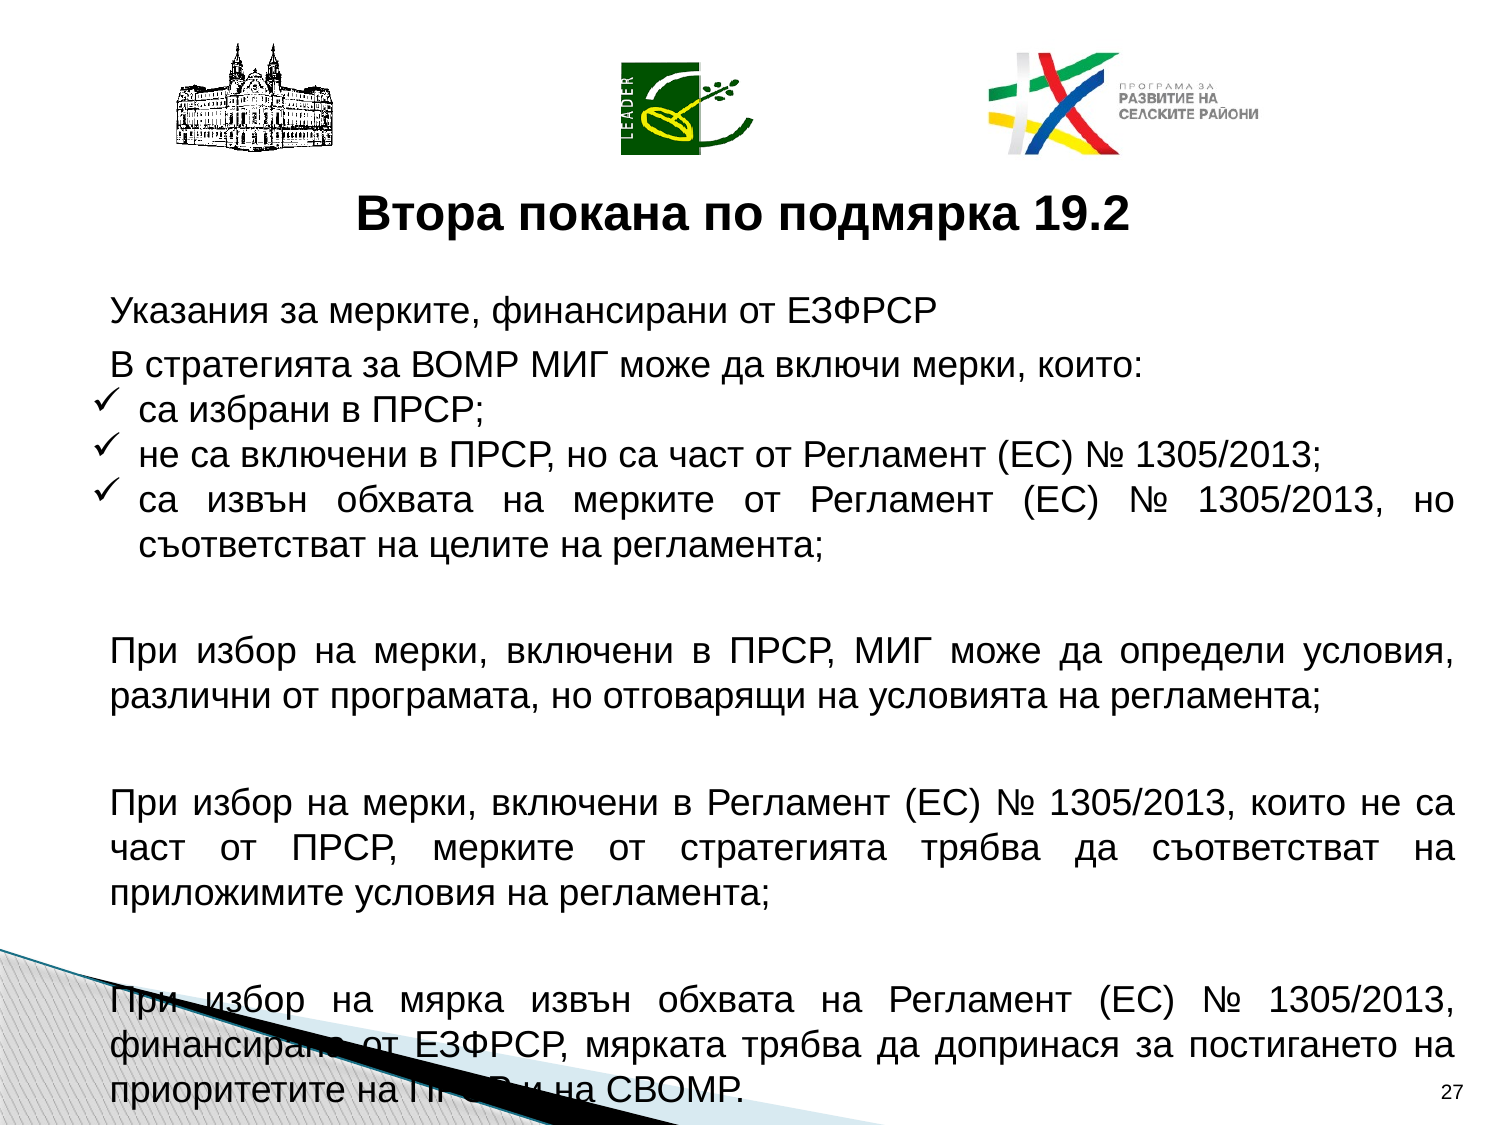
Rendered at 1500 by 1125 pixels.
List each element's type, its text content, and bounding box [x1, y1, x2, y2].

picture [172, 38, 339, 156]
list Указания за мерките, финансирани от ЕЗФРСР В стратегията за ВОМР МИГ може да включи мерки, които: са избрани в ПРСР; не са включени в ПРСР, но са част от Регламент (EC) № 1305/2013; са извън обхвата на мерките от Регламент (EC) № 1305/2013, но съответстват на целите на регламента; При избор на мерки, включени в ПРСР, МИГ може да определи условия, различни от програмата, но отговарящи на условията на регламента; При избор на мерки, включени в Регламент (EC) № 1305/2013, които не са част от ПРСР, мерките от стратегията трябва да съответстват на приложимите условия на регламента; При избор на мярка извън обхвата на Регламент (EC) № 1305/2013, финансирана от ЕЗФРСР, мярката трябва да допринася за постигането на приоритетите на ПРСР и на СВОМР. [76, 278, 1471, 1083]
text_box Втора покана по подмярка 19.2 [41, 172, 1459, 248]
picture [621, 61, 757, 156]
slide_number 27 [1418, 1051, 1479, 1112]
picture [974, 38, 1270, 165]
